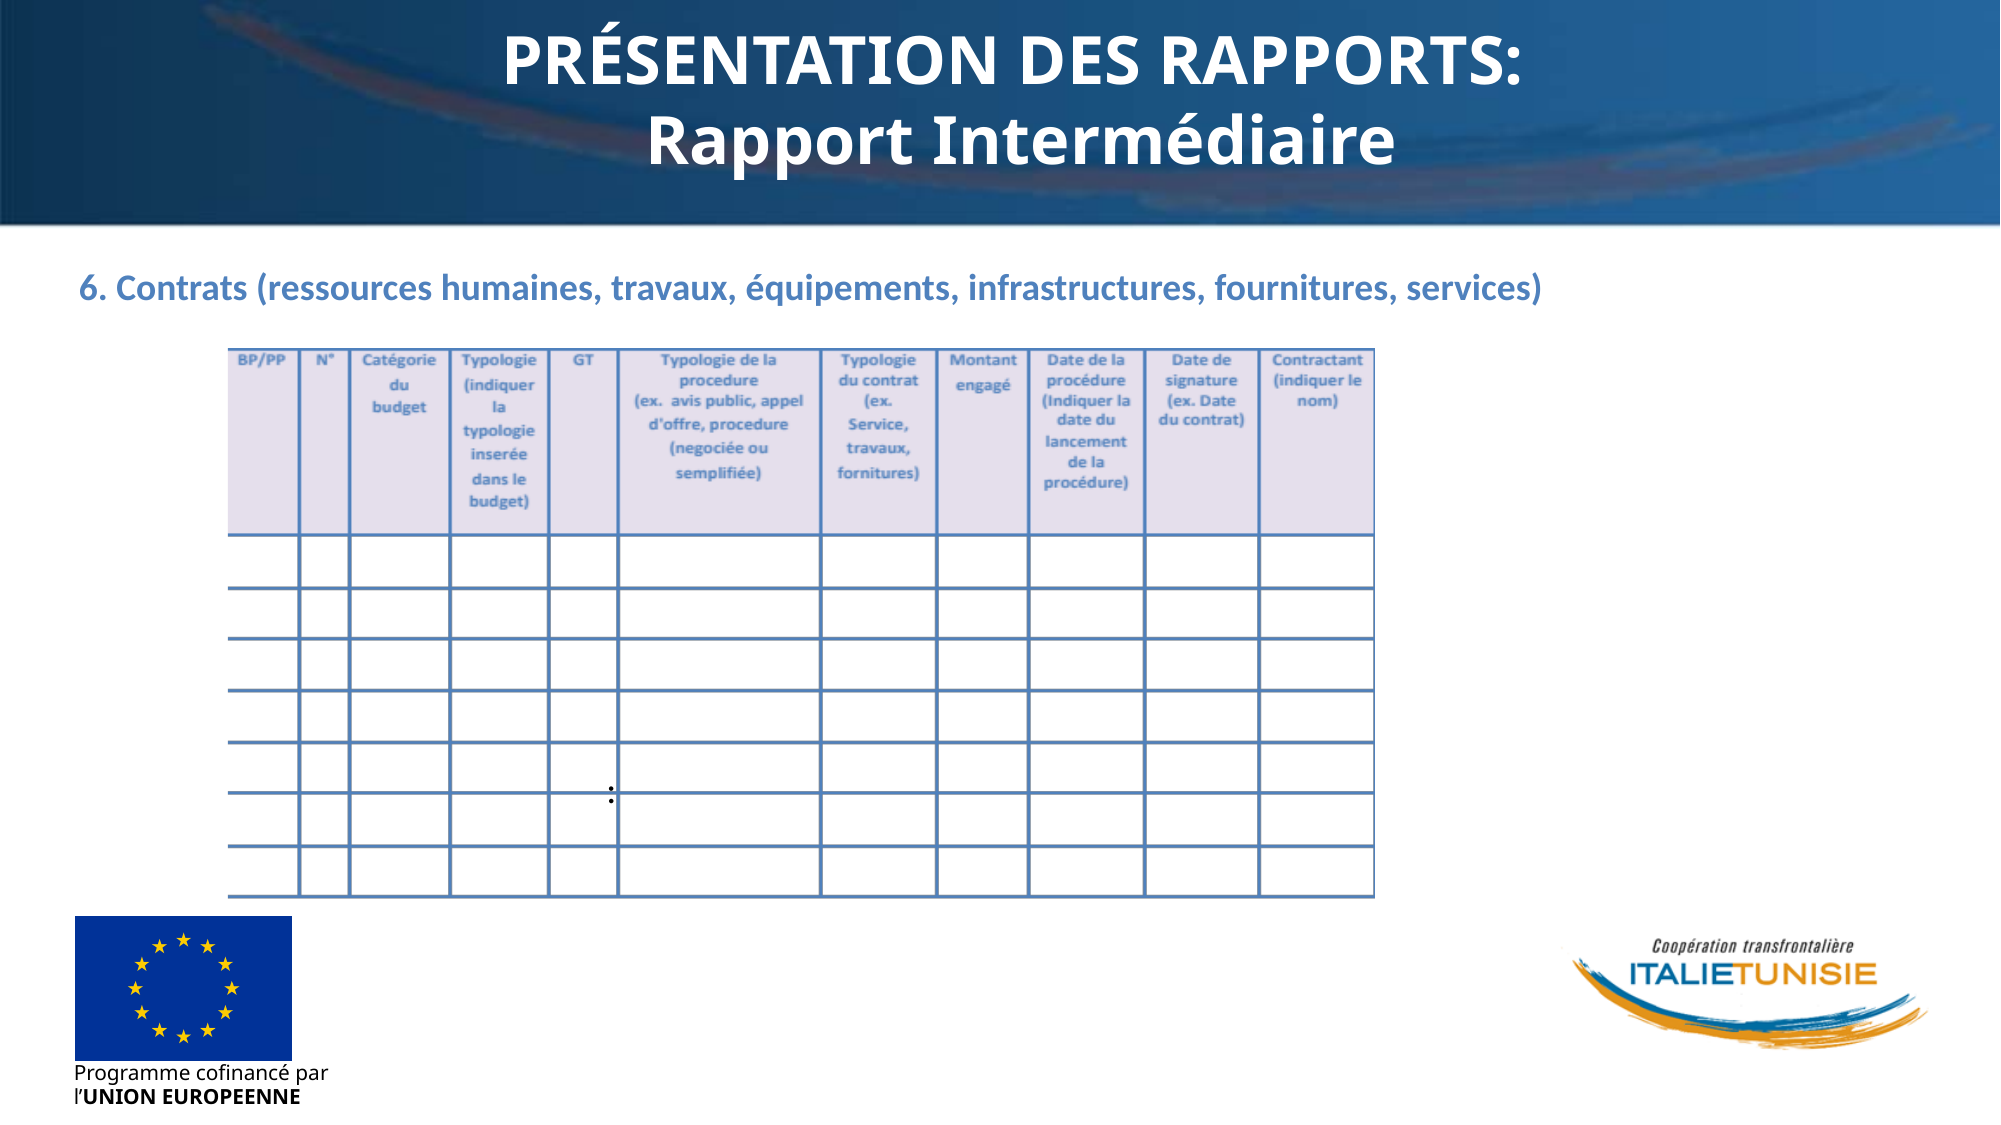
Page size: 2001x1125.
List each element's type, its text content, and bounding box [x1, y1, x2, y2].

picture [0, 0, 2000, 229]
picture [75, 348, 1375, 1061]
picture [1559, 894, 1942, 1085]
text_box 6. Contrats (ressources humaines, travaux, équipements, infrastructures, fournitures, services) [63, 249, 1712, 401]
text_box PRÉSENTATION DES RAPPORTS: Rapport Intermédiaire [42, 21, 2000, 175]
